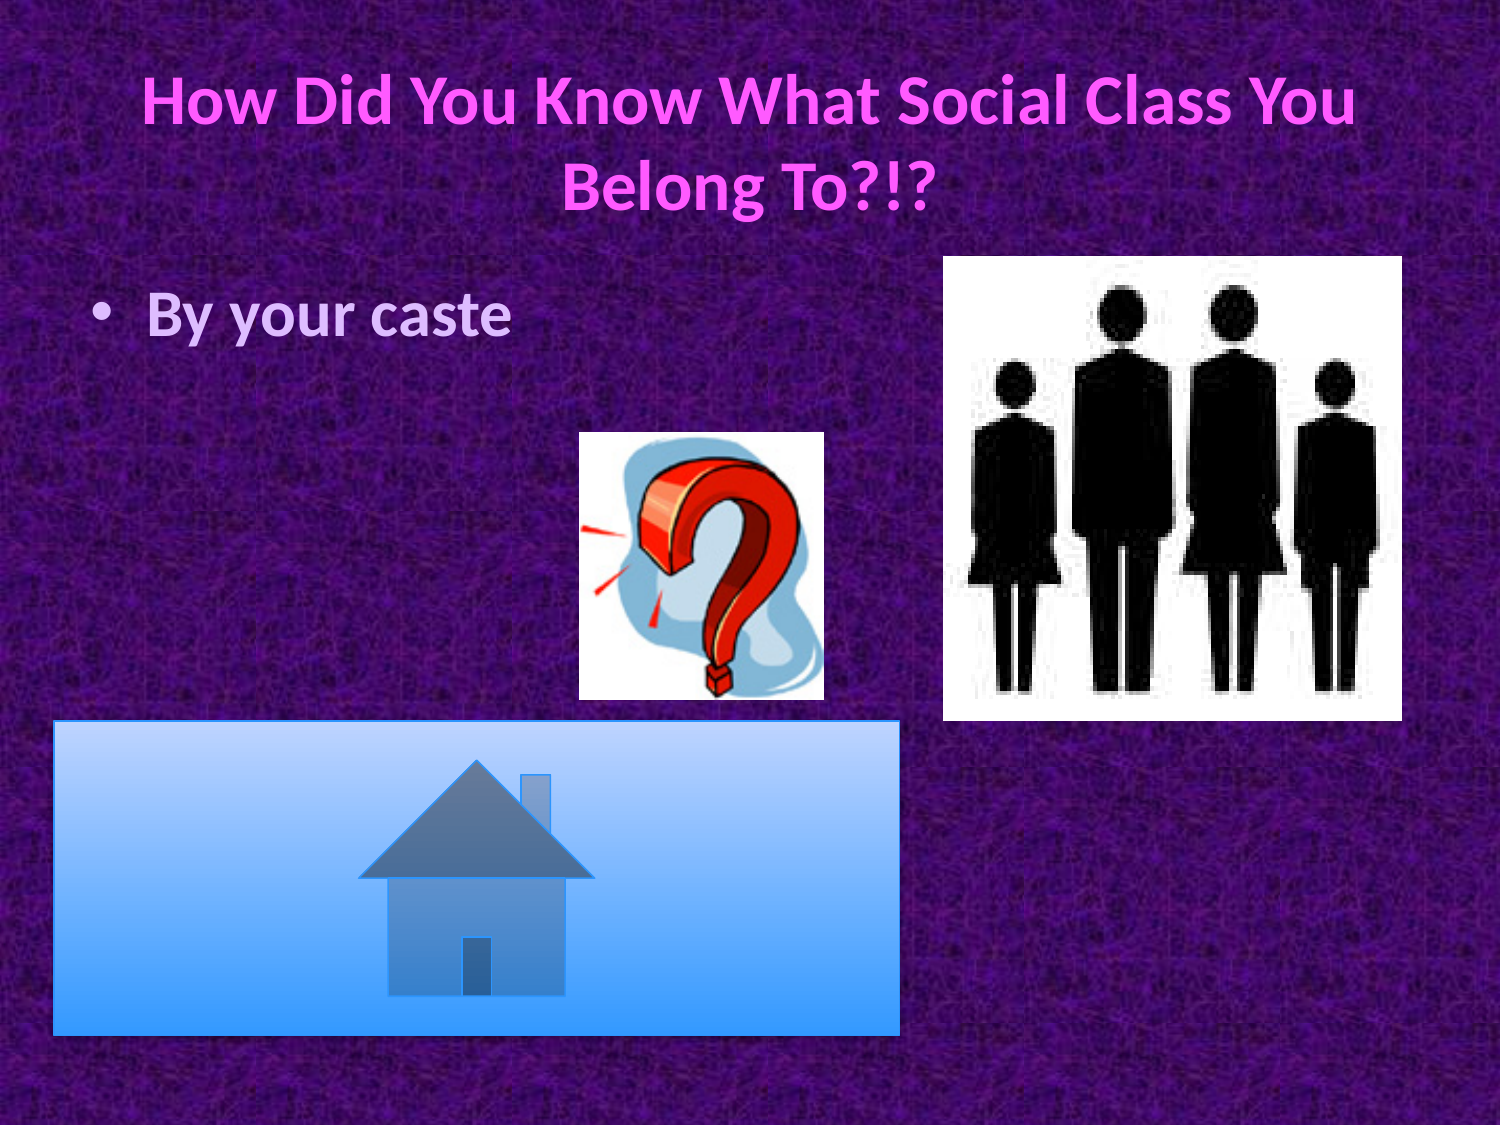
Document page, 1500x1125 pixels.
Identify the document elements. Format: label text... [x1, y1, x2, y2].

title How Did You Know What Social Class You Belong To?!? [75, 45, 1425, 233]
list By your caste [75, 262, 1425, 1005]
text_box [53, 720, 900, 1036]
picture [0, 0, 1500, 1125]
